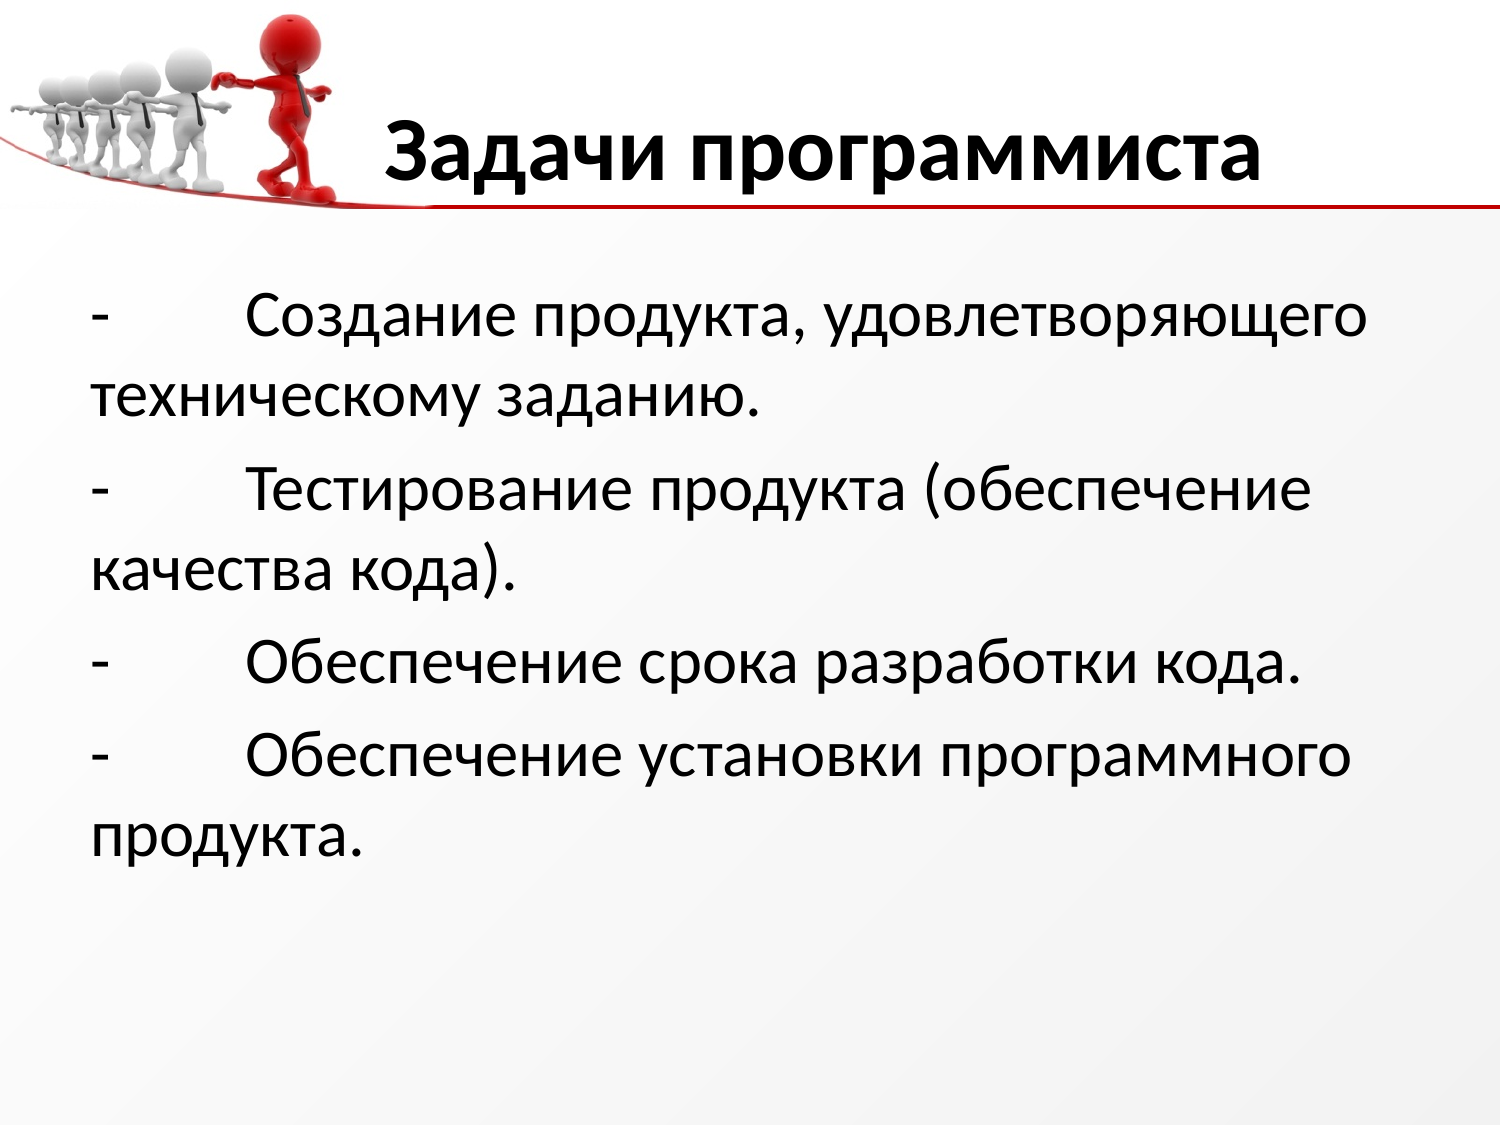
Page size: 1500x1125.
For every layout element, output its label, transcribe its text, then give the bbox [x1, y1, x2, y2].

list - Создание продукта, удовлетворяющего техническому заданию. - Тестирование продукта (обеспечение качества кода). - Обеспечение срока разработки кода. - Обеспечение установки программного продукта. [75, 262, 1425, 1005]
title Задачи программиста [150, 50, 1500, 238]
picture [0, 0, 437, 209]
